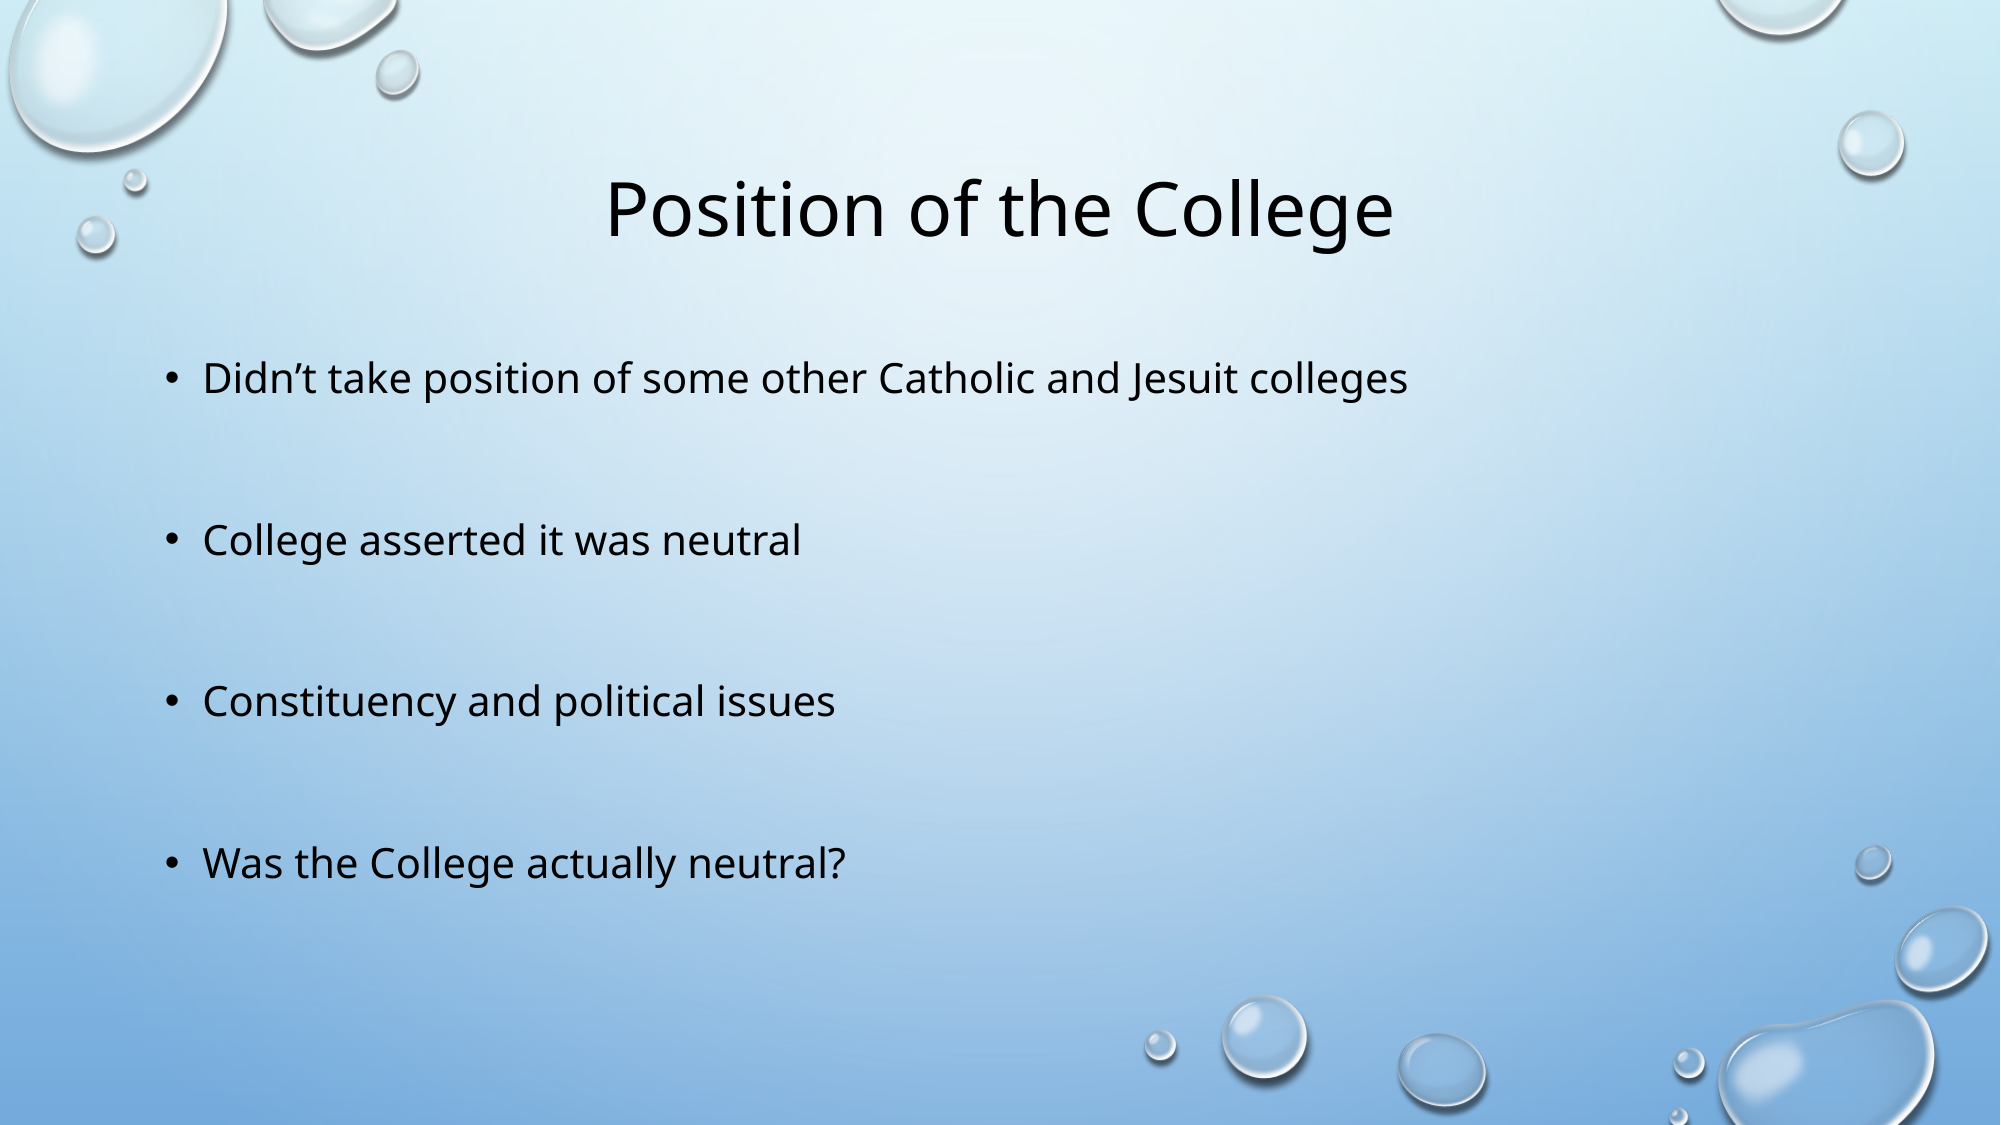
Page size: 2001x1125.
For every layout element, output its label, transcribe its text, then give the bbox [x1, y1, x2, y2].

title Position of the College [149, 118, 1851, 307]
picture [0, 0, 2000, 1125]
list Didn’t take position of some other Catholic and Jesuit colleges College asserted it was neutral Constituency and political issues Was the College actually neutral? [149, 334, 1850, 950]
